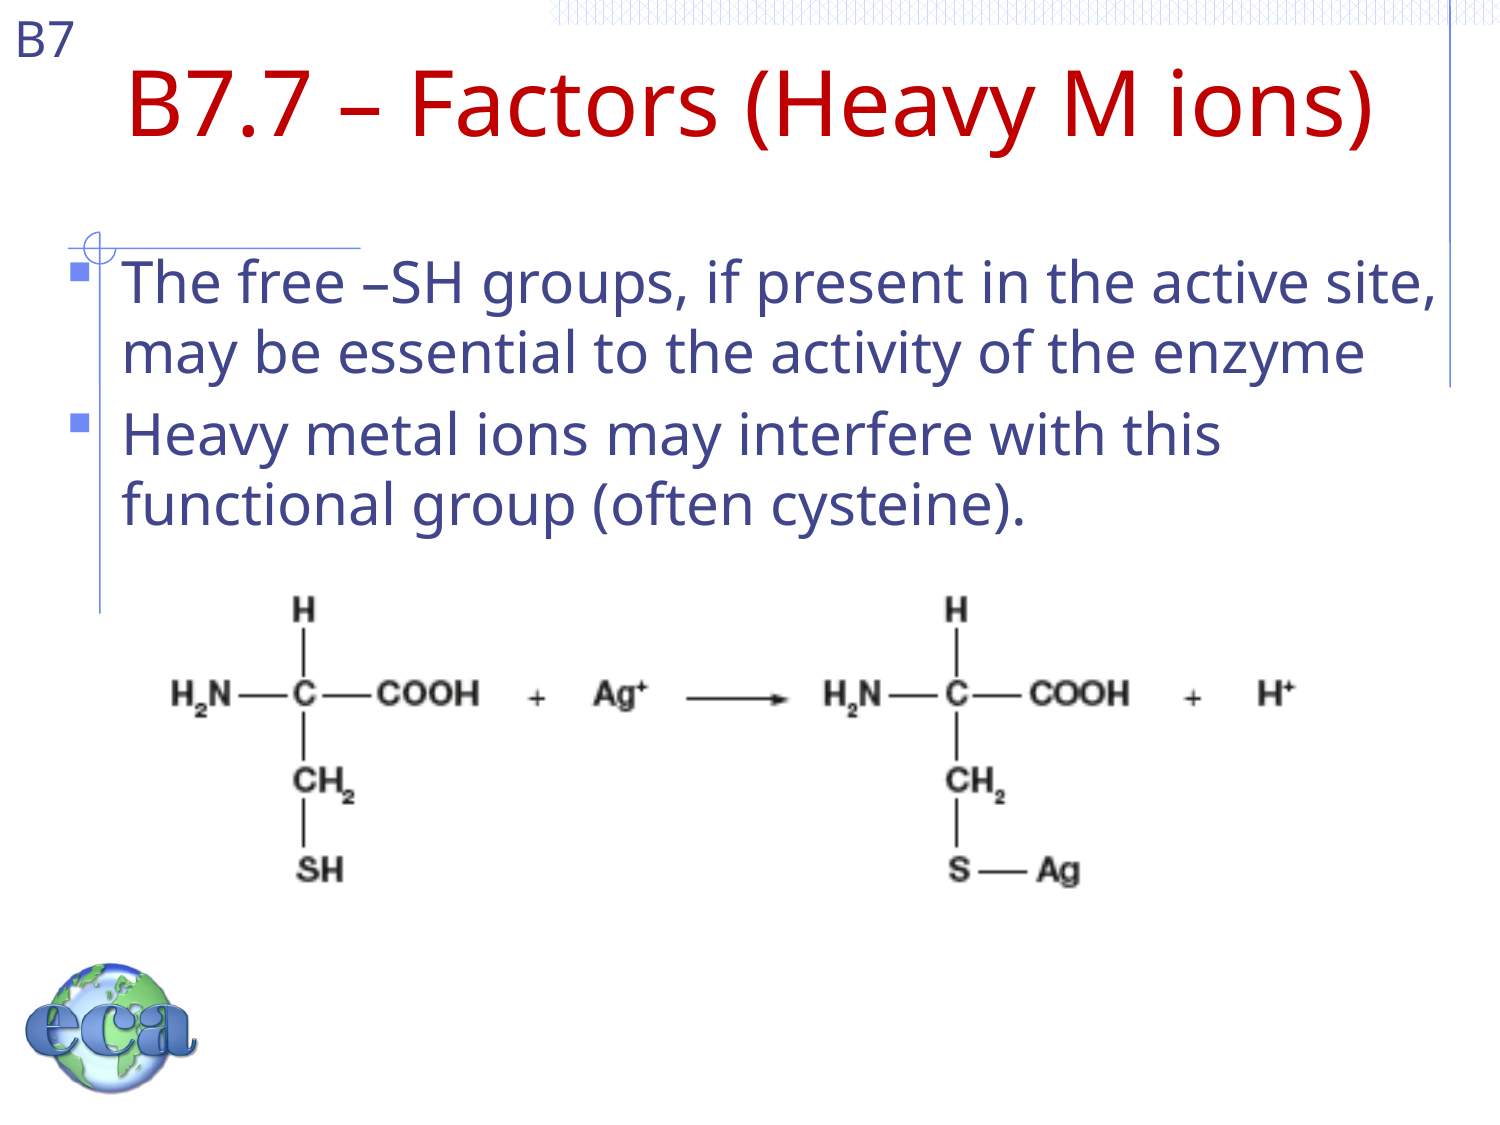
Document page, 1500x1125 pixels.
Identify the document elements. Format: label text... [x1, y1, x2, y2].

picture [147, 574, 1352, 910]
list The free –SH groups, if present in the active site, may be essential to the activity of the enzyme Heavy metal ions may interfere with this functional group (often cysteine). [49, 237, 1463, 976]
picture [23, 960, 200, 1096]
title B7.7 – Factors (Heavy M ions) [37, 24, 1463, 163]
